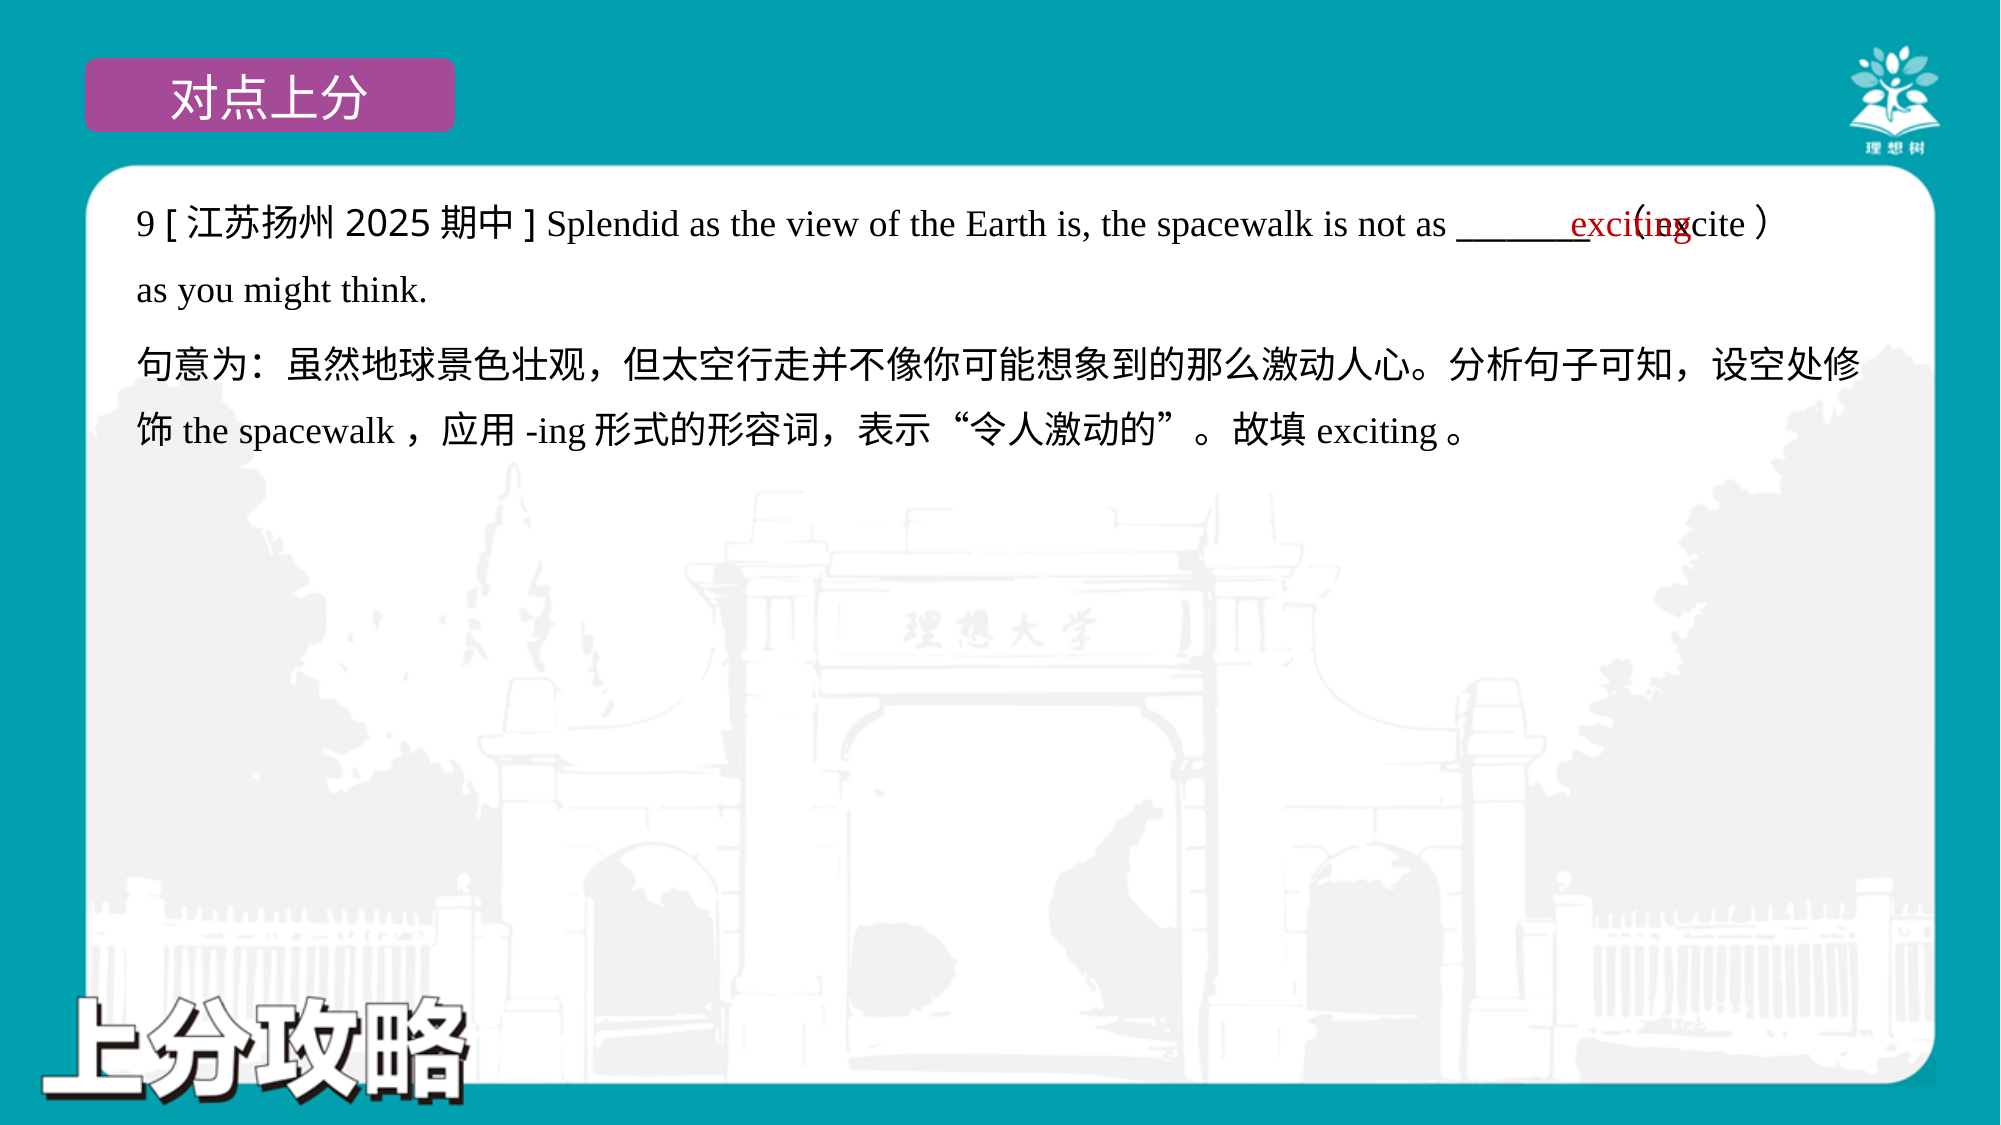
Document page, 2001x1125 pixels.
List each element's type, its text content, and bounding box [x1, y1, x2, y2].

text_box exciting [1557, 176, 1706, 237]
text_box 9 [江苏扬州2025期中] Splendid as the view of the Earth is, the spacewalk is not as ________ （excite） as you might think. [136, 176, 1557, 237]
picture [0, 0, 2000, 1125]
text_box 句意为：虽然地球景色壮观，但太空行走并不像你可能想象到的那么激动人心。分析句子可知，设空处修 饰the spacewalk，应用-ing形式的形容词，表示“令人激动的”。故填exciting。 [136, 317, 1865, 444]
text_box 9 [江苏扬州2025期中] Splendid as the view of the Earth is, the spacewalk is not as ________ （excite） as you might think. [1706, 176, 1888, 237]
